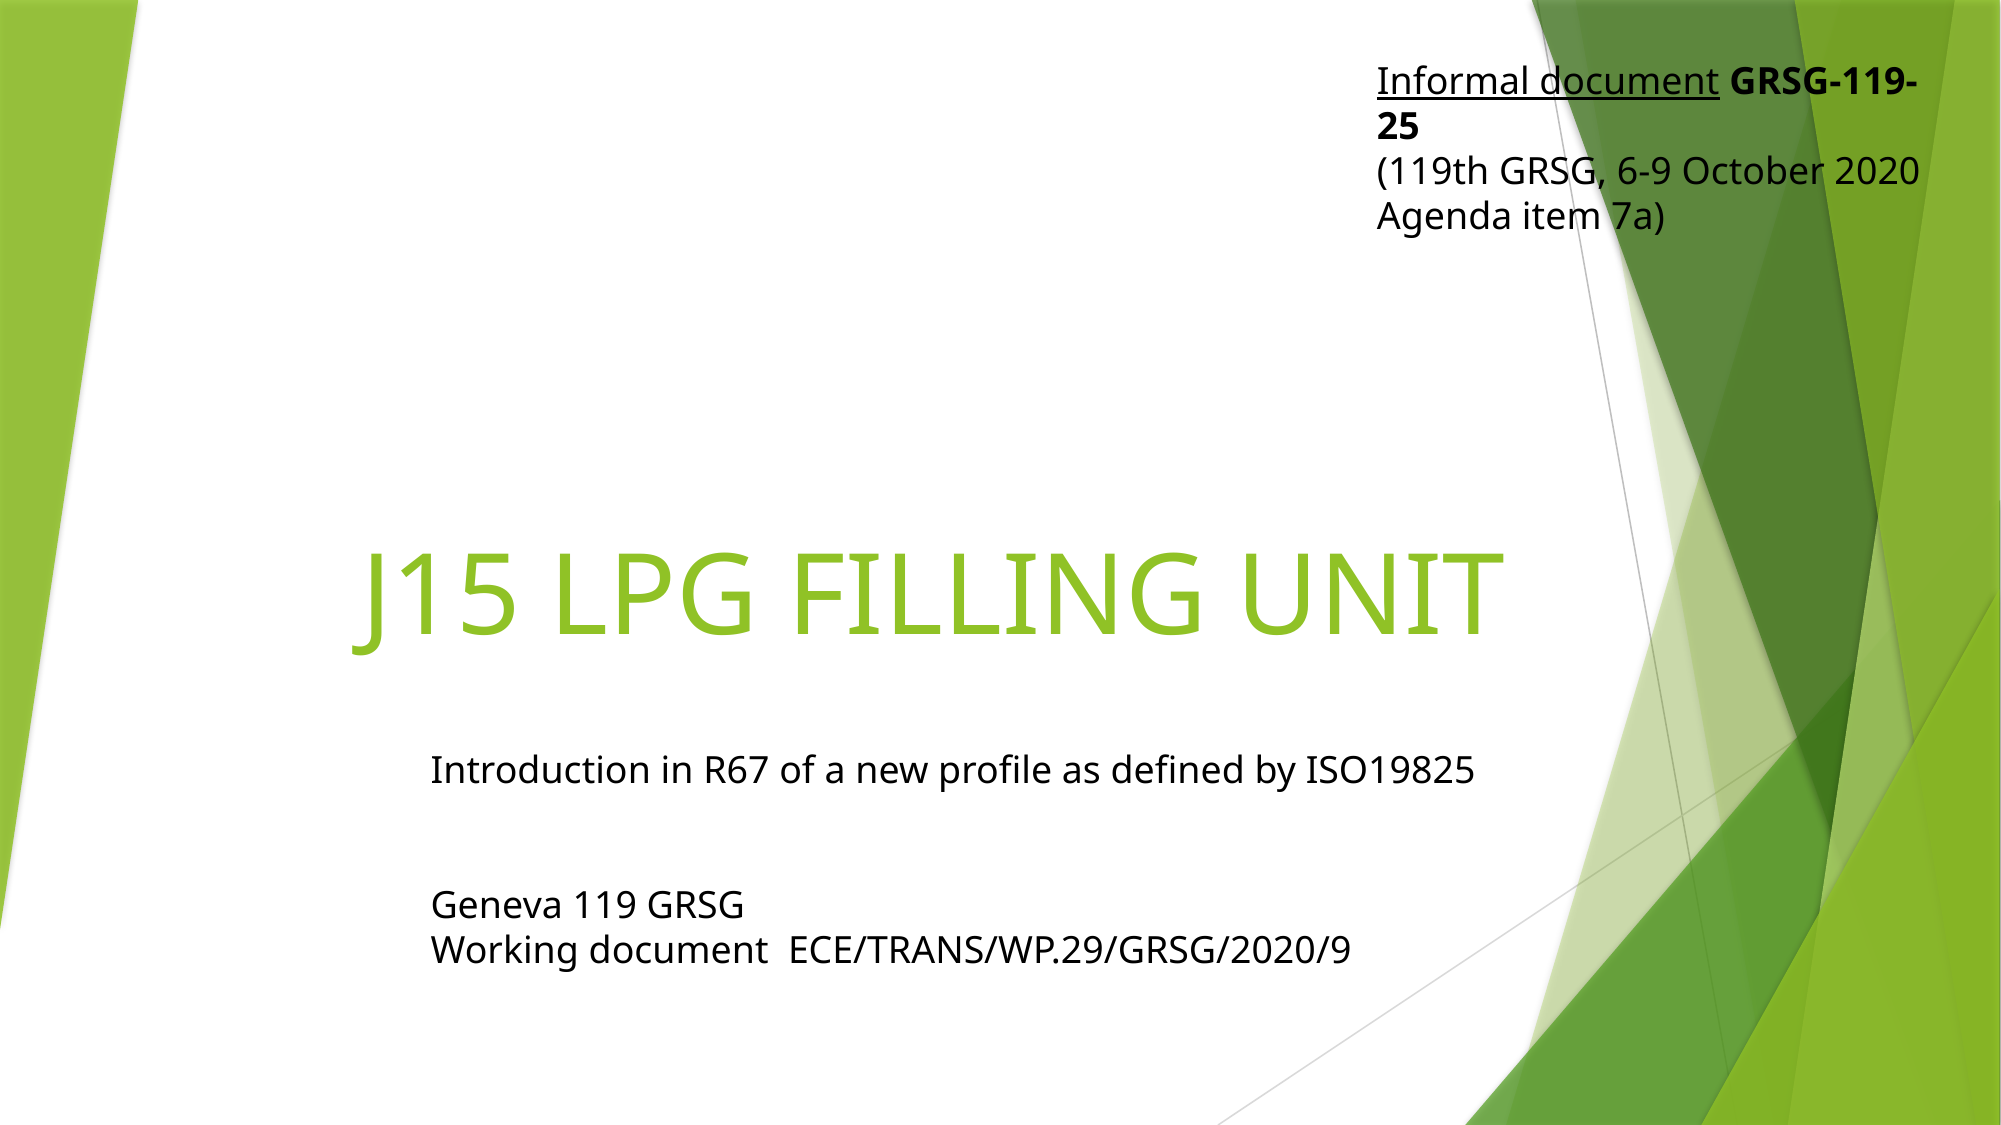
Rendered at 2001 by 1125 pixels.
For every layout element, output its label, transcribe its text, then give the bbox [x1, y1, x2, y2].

title J15 LPG FILLING UNIT [247, 394, 1522, 665]
text_box Introduction in R67 of a new profile as defined by ISO19825 Geneva 119 GRSG Working document ECE/TRANS/WP.29/GRSG/2020/9 [415, 738, 1522, 978]
text_box Informal document GRSG-119-25 (119th GRSG, 6-9 October 2020 Agenda item 7a) [1362, 49, 1963, 245]
